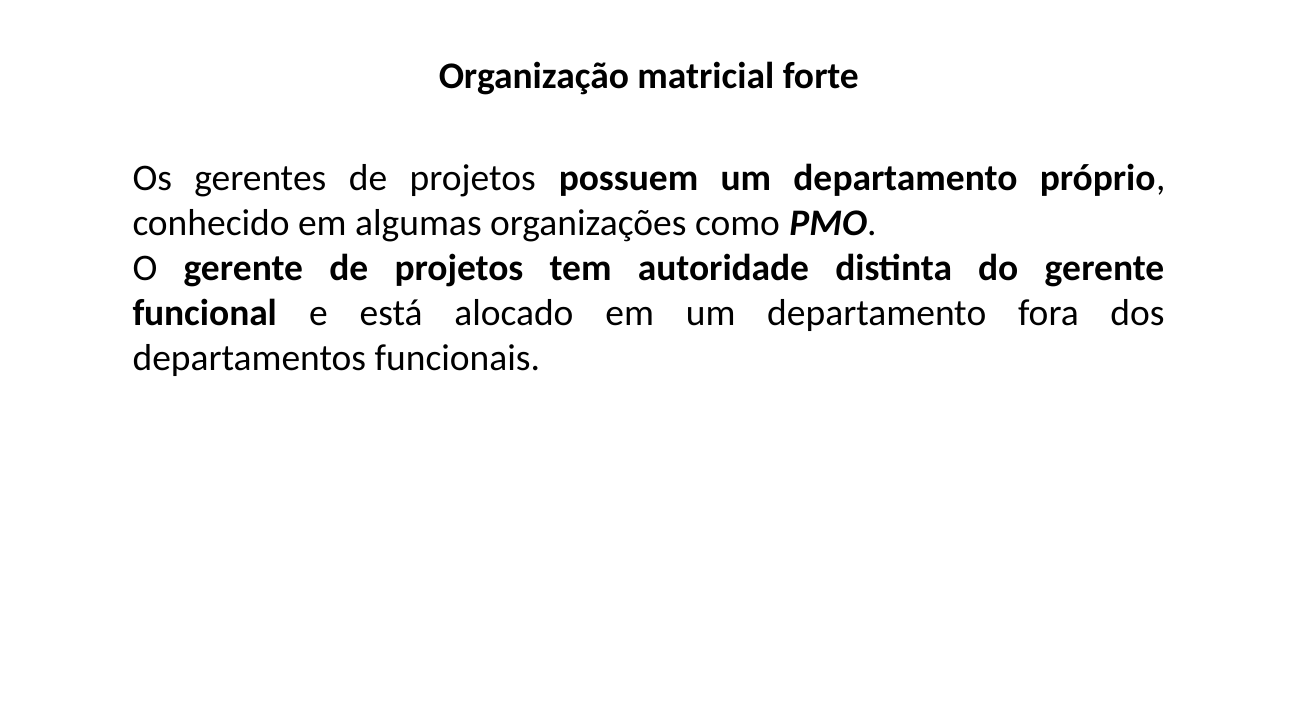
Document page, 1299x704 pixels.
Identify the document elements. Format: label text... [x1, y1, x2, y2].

text_box [43, 155, 1240, 704]
text_box Os gerentes de projetos possuem um departamento próprio, conhecido em algumas organizações como PMO. O gerente de projetos tem autoridade distinta do gerente funcional e está alocado em um departamento fora dos departamentos funcionais. [117, 145, 1181, 388]
text_box Organização matricial forte [0, 43, 1299, 104]
